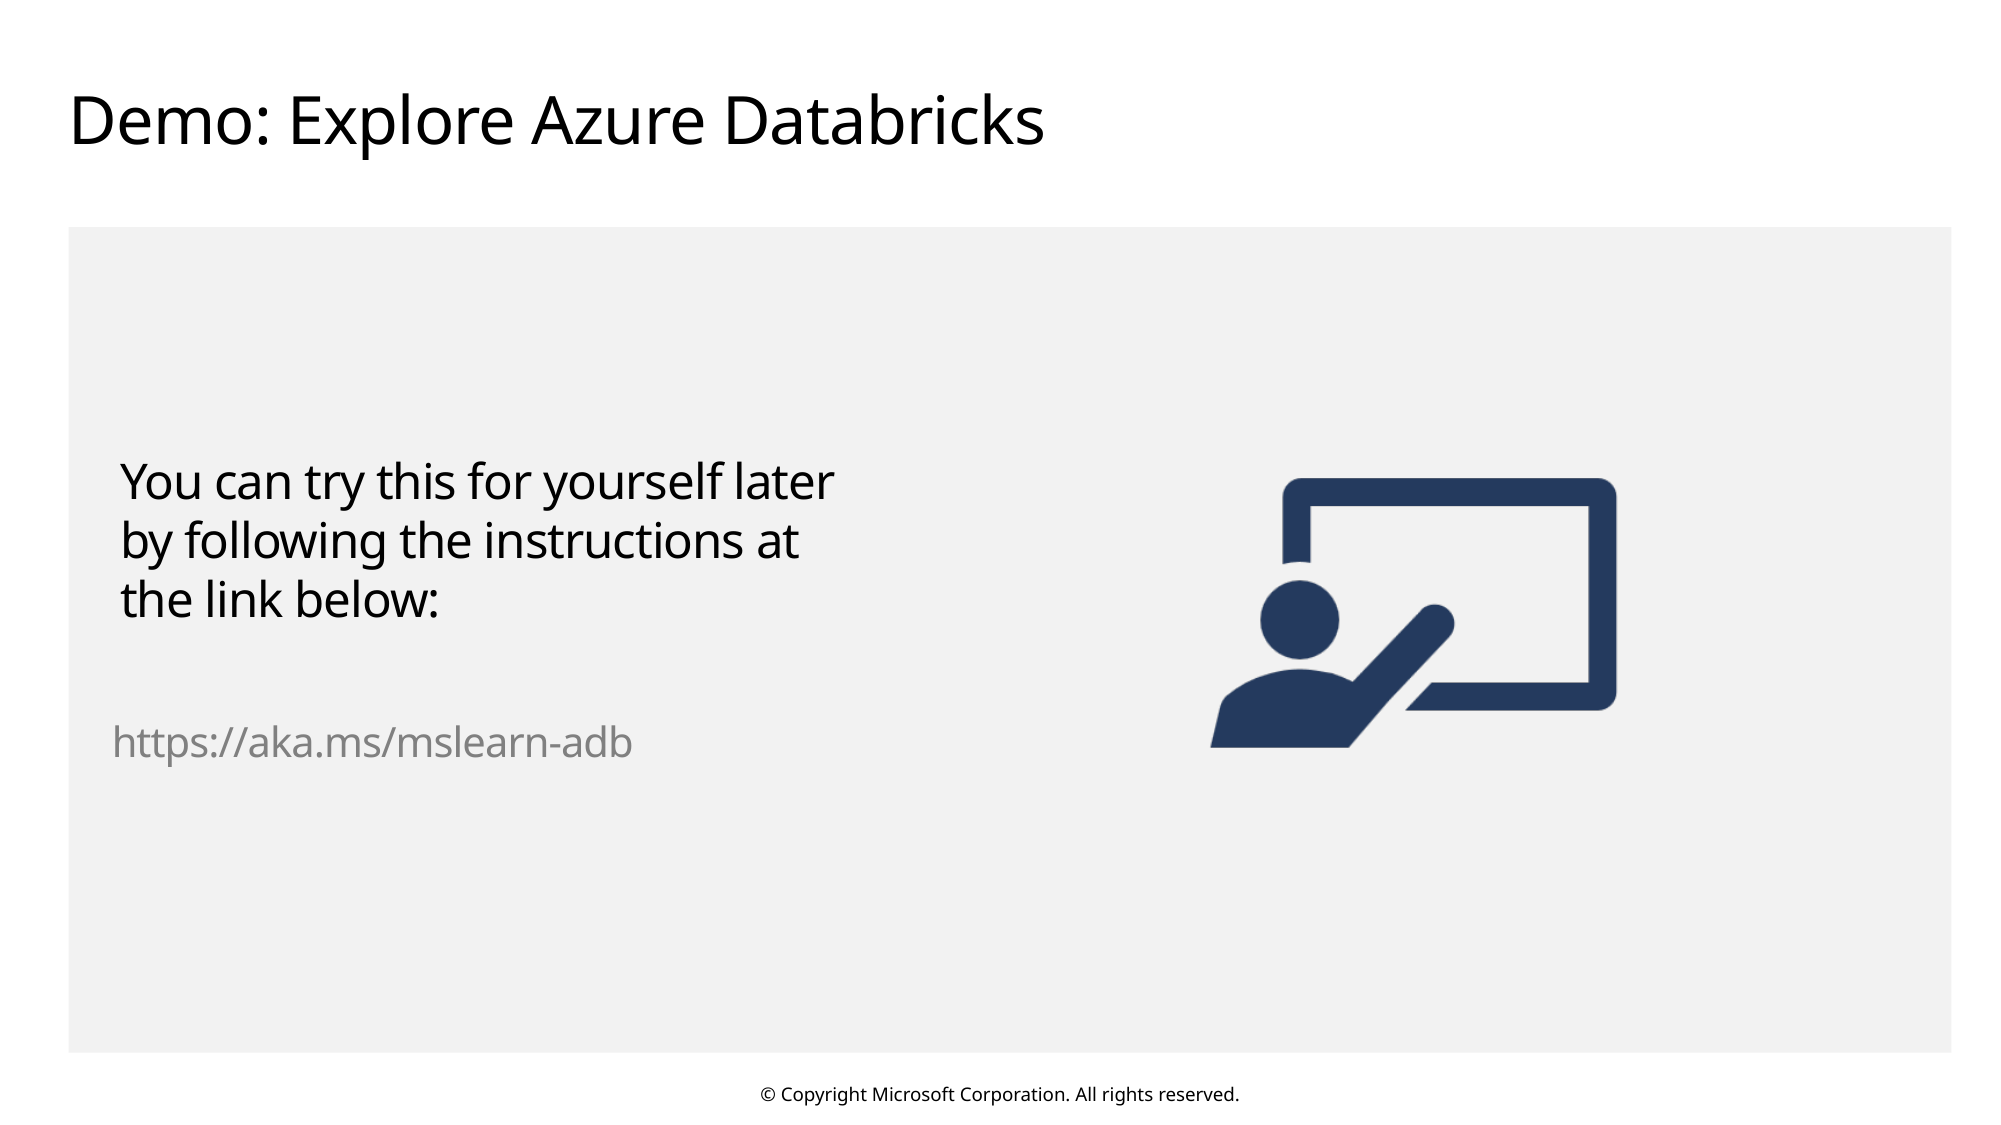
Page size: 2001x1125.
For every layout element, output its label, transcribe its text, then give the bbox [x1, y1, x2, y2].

picture [1190, 390, 1636, 836]
title Demo: Explore Azure Databricks [68, 72, 1930, 184]
text_box [68, 226, 1952, 1053]
text_box https://aka.ms/mslearn-adb [97, 708, 1174, 773]
list You can try this for yourself later by following the instructions at the link below: [120, 442, 883, 708]
